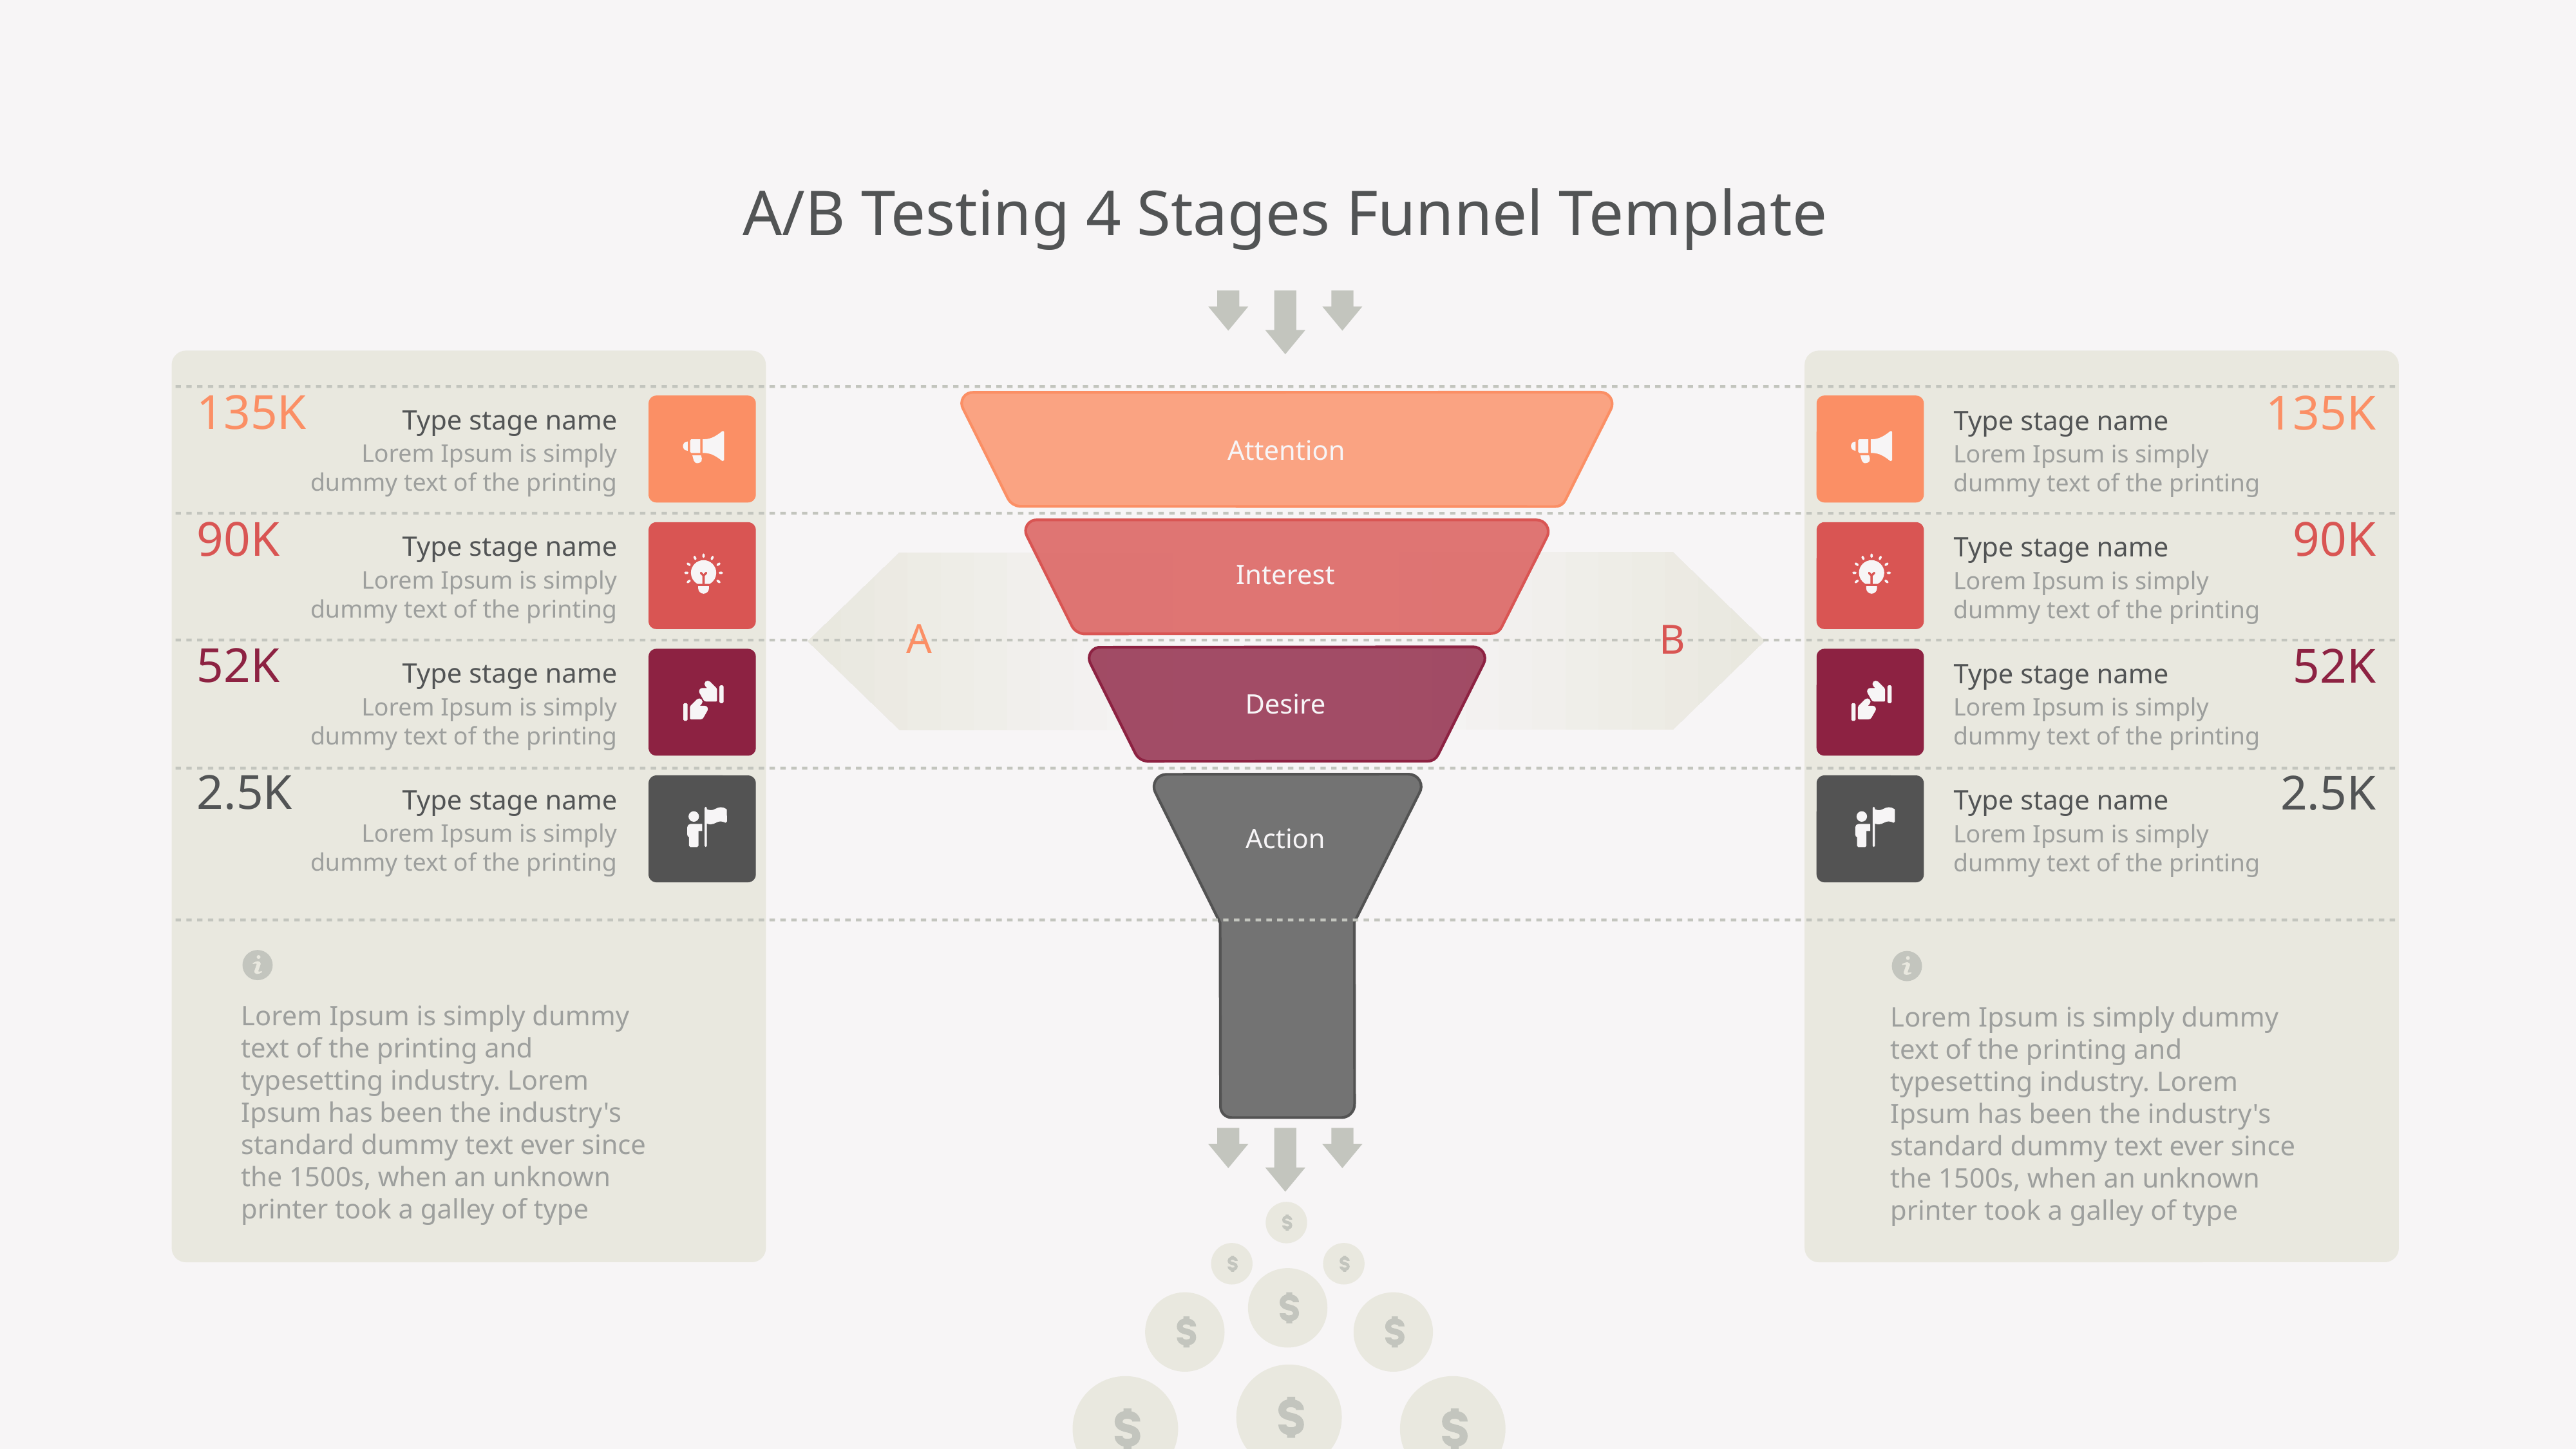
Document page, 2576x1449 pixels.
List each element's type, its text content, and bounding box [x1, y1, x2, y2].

text_box 135K [191, 377, 326, 444]
text_box Type stage name [1948, 524, 2221, 568]
text_box 52K [2247, 630, 2382, 698]
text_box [1399, 1376, 1506, 1449]
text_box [1353, 1292, 1434, 1372]
text_box [808, 552, 1207, 730]
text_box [1236, 1364, 1342, 1449]
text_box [1144, 1292, 1225, 1372]
text_box 135K [2247, 377, 2382, 445]
text_box [1153, 774, 1421, 1118]
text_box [1323, 1242, 1365, 1285]
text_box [648, 395, 756, 883]
text_box Lorem Ipsum is simply dummy text of the printing [1947, 813, 2270, 882]
text_box Desire [1124, 681, 1446, 725]
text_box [1211, 1242, 1253, 1285]
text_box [1072, 1376, 1179, 1449]
text_box Lorem Ipsum is simply dummy text of the printing [1947, 687, 2270, 755]
text_box 2.5K [191, 757, 326, 824]
text_box Type stage name [1948, 651, 2221, 694]
text_box Type stage name [350, 650, 623, 694]
text_box [1089, 647, 1485, 762]
text_box Lorem Ipsum is simply dummy text of the printing [300, 433, 623, 502]
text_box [1247, 1267, 1328, 1348]
text_box Type stage name [1948, 398, 2221, 441]
text_box Interest [1124, 552, 1446, 595]
text_box Lorem Ipsum is simply dummy text of the printing [1947, 560, 2270, 629]
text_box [1208, 290, 1363, 355]
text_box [235, 949, 677, 1198]
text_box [1265, 1201, 1307, 1244]
text_box Type stage name [350, 777, 623, 820]
text_box A/B Testing 4 Stages Funnel Template [678, 167, 1892, 253]
text_box A [870, 608, 938, 667]
text_box B [1654, 609, 1721, 668]
text_box Lorem Ipsum is simply dummy text of the printing [1947, 433, 2270, 502]
text_box [171, 350, 766, 1263]
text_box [1884, 951, 2327, 1199]
text_box Type stage name [1948, 777, 2221, 821]
text_box [1025, 520, 1549, 634]
text_box [1804, 350, 2399, 1263]
text_box Lorem Ipsum is simply dummy text of the printing [300, 813, 623, 882]
text_box 52K [191, 630, 326, 697]
text_box [961, 392, 1613, 507]
text_box 90K [2247, 504, 2382, 571]
text_box 90K [191, 504, 326, 571]
text_box Lorem Ipsum is simply dummy text of the printing [300, 686, 623, 755]
text_box Type stage name [350, 524, 623, 567]
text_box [1816, 395, 1924, 883]
text_box Action [1191, 816, 1379, 859]
text_box [1366, 552, 1765, 730]
text_box Lorem Ipsum is simply dummy text of the printing [300, 559, 623, 629]
text_box Attention [1125, 428, 1448, 471]
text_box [1208, 1128, 1363, 1192]
text_box Type stage name [350, 397, 623, 440]
text_box 2.5K [2247, 757, 2382, 824]
